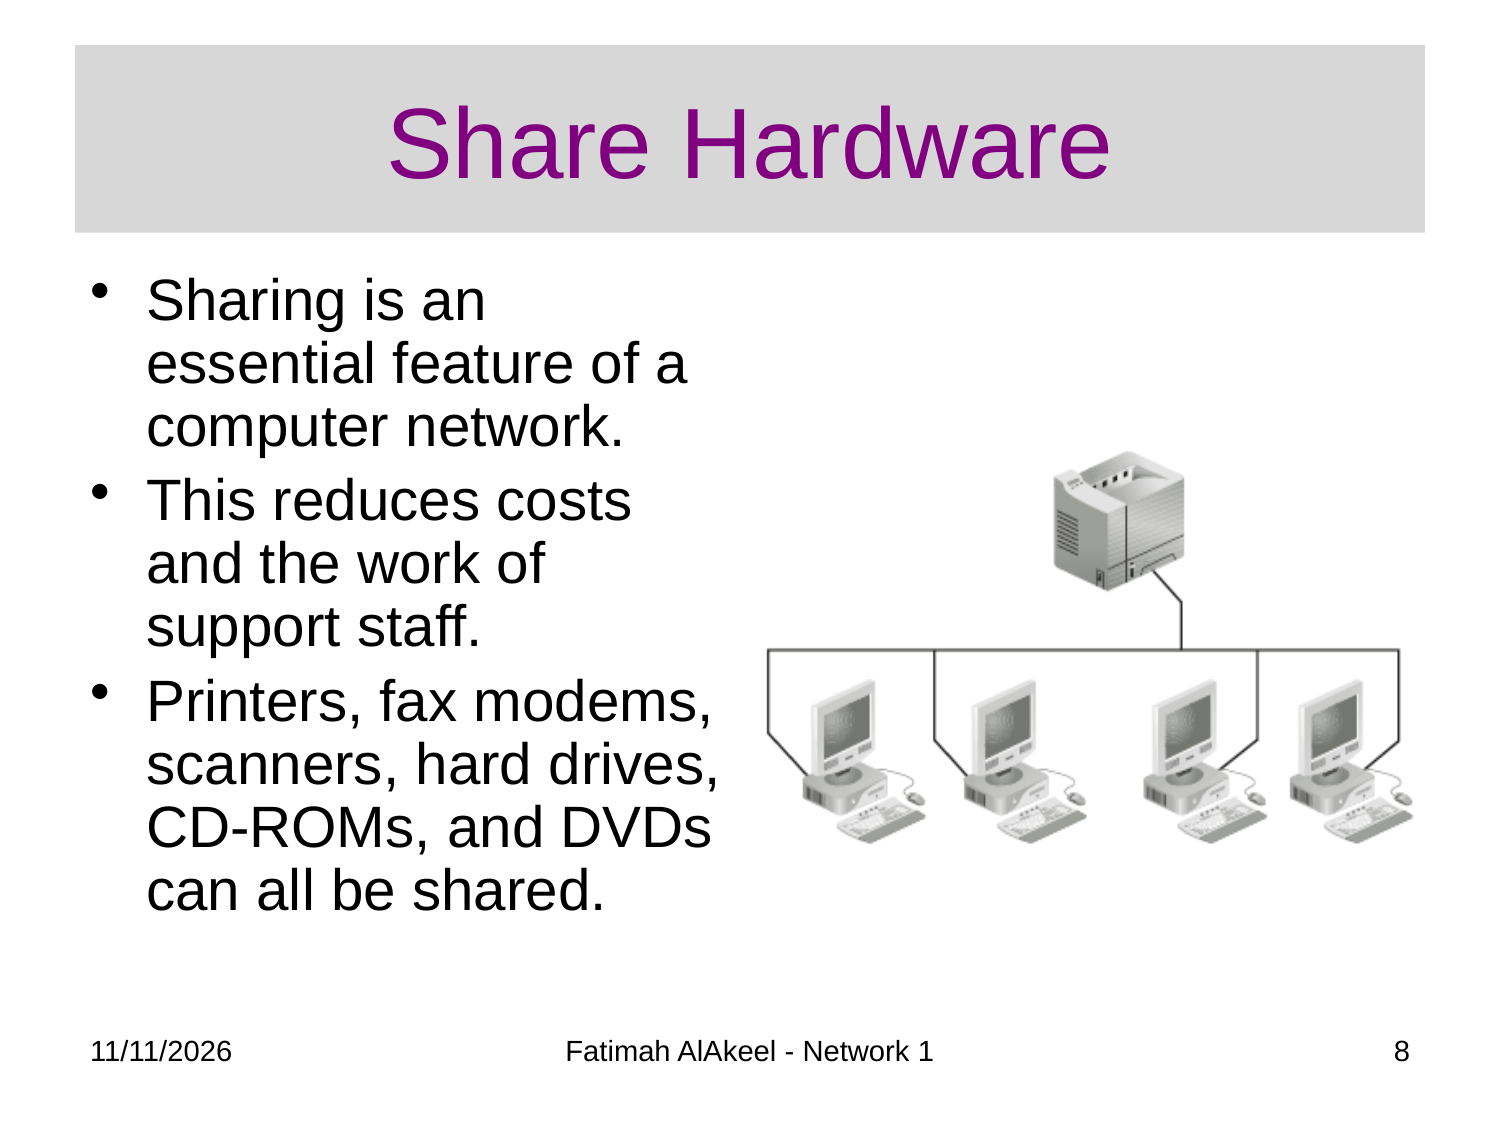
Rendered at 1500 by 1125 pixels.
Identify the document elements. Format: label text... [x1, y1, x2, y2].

title Share Hardware [74, 44, 1426, 233]
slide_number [74, 1024, 426, 1103]
slide_number 8 [1074, 1024, 1426, 1103]
footer Fatimah AlAkeel - Network 1 [512, 1024, 988, 1103]
list Sharing is an essential feature of a computer network. This reduces costs and the work of support staff. Printers, fax modems, scanners, hard drives, CD-ROMs, and DVDs can all be shared. [74, 262, 738, 1006]
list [724, 437, 1463, 864]
